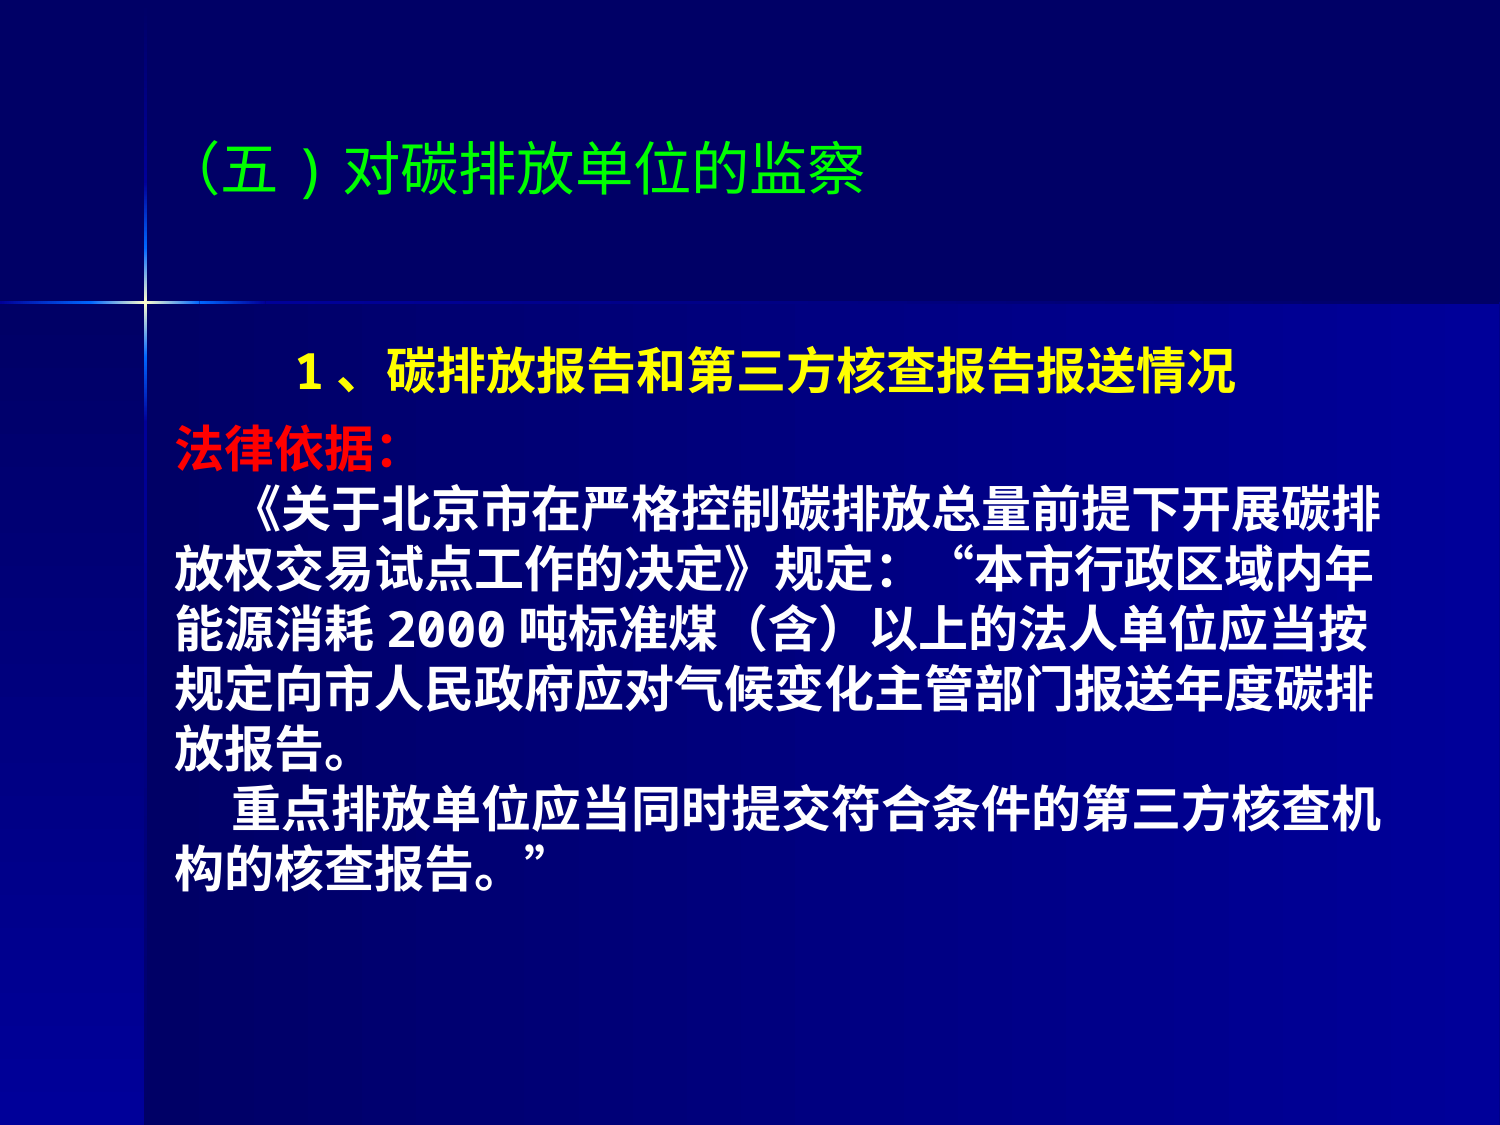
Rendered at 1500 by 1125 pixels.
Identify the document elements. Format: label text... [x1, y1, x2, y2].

list 1、碳排放报告和第三方核查报告报送情况 法律依据： 《关于北京市在严格控制碳排放总量前提下开展碳排放权交易试点工作的决定》规定：“本市行政区域内年能源消耗2000吨标准煤（含）以上的法人单位应当按规定向市人民政府应对气候变化主管部门报送年度碳排放报告。 重点排放单位应当同时提交符合条件的第三方核查机构的核查报告。” [159, 314, 1413, 1036]
title （五)对碳排放单位的监察 [147, 49, 1413, 286]
